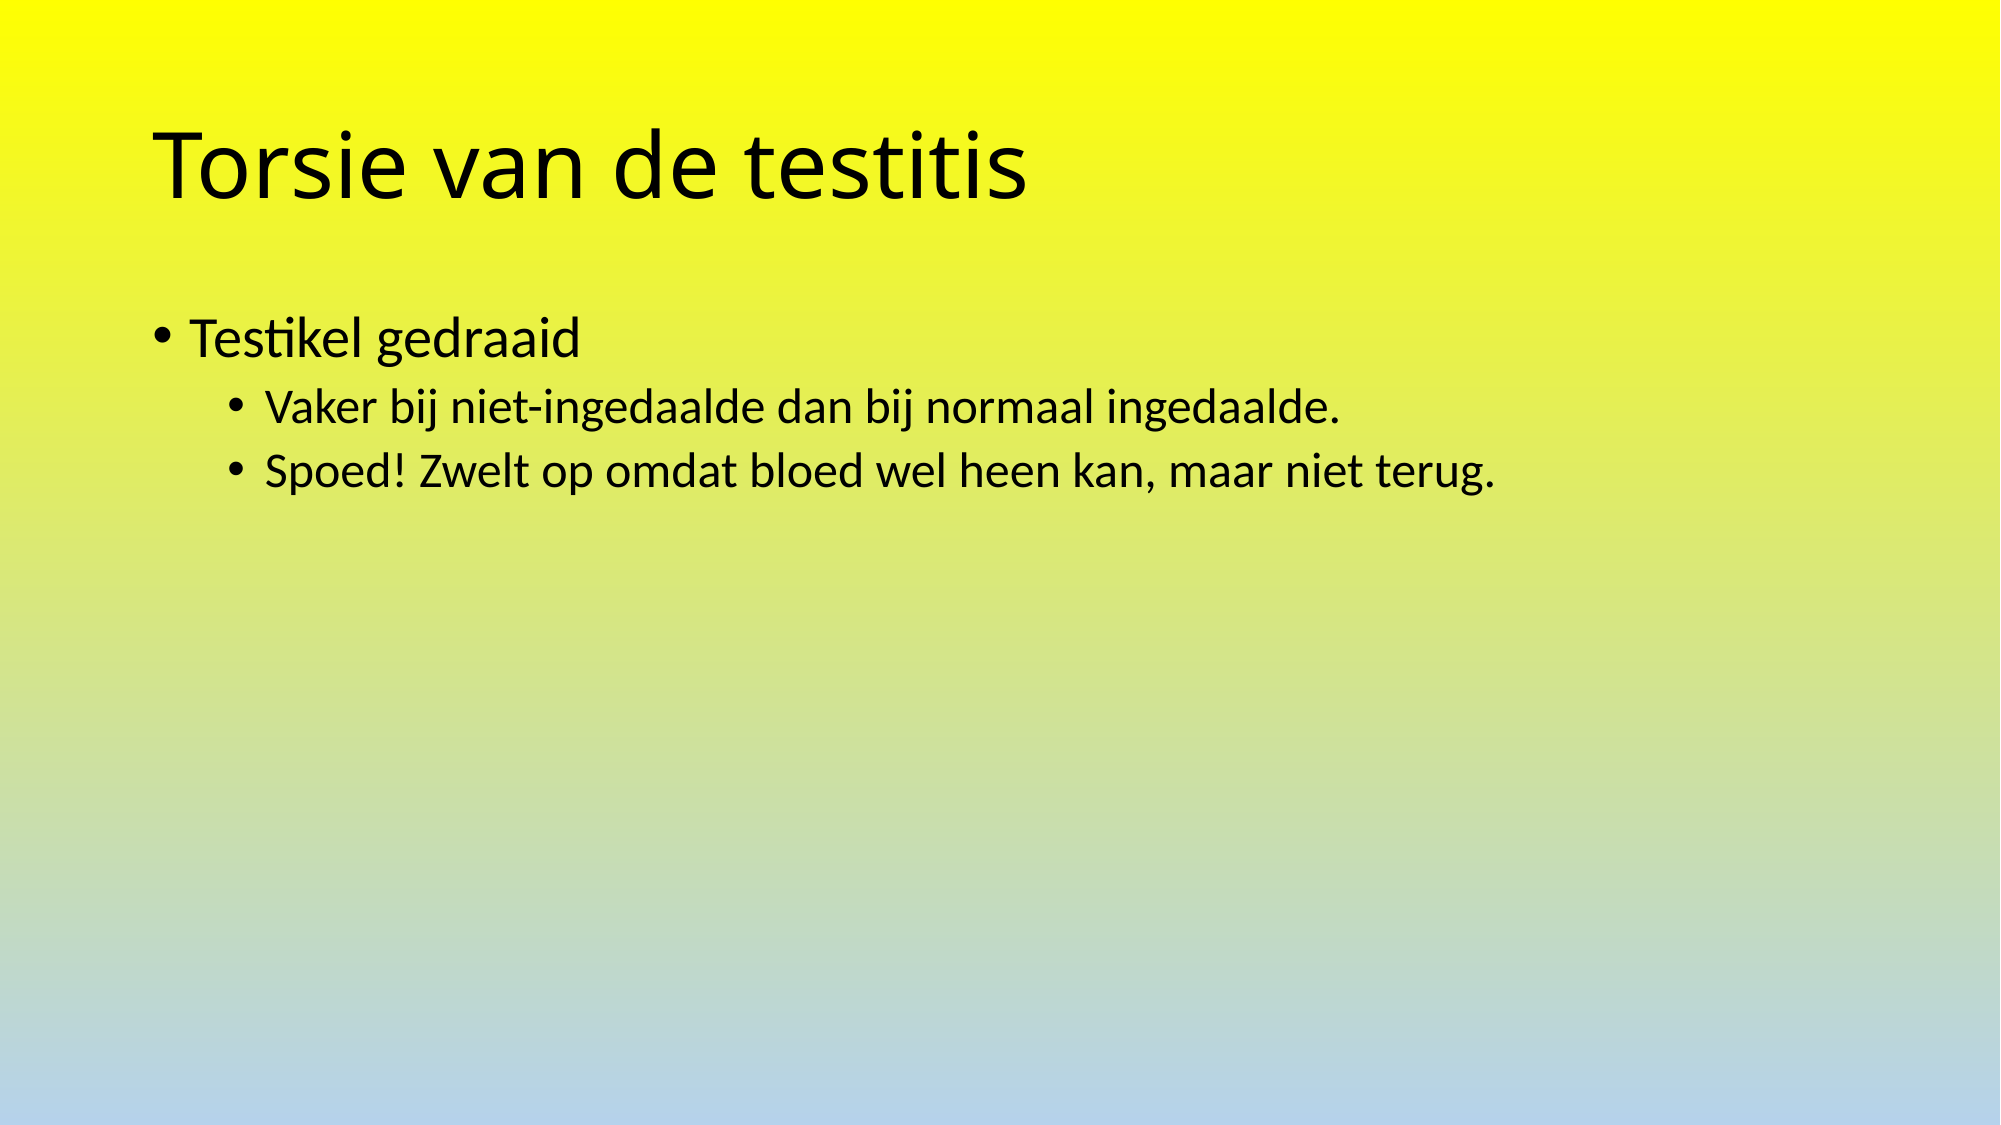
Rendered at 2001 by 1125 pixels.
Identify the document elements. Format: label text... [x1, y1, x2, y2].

list Testikel gedraaid Vaker bij niet-ingedaalde dan bij normaal ingedaalde. Spoed! Zwelt op omdat bloed wel heen kan, maar niet terug. [137, 299, 1863, 1014]
title Torsie van de testitis [137, 59, 1863, 278]
